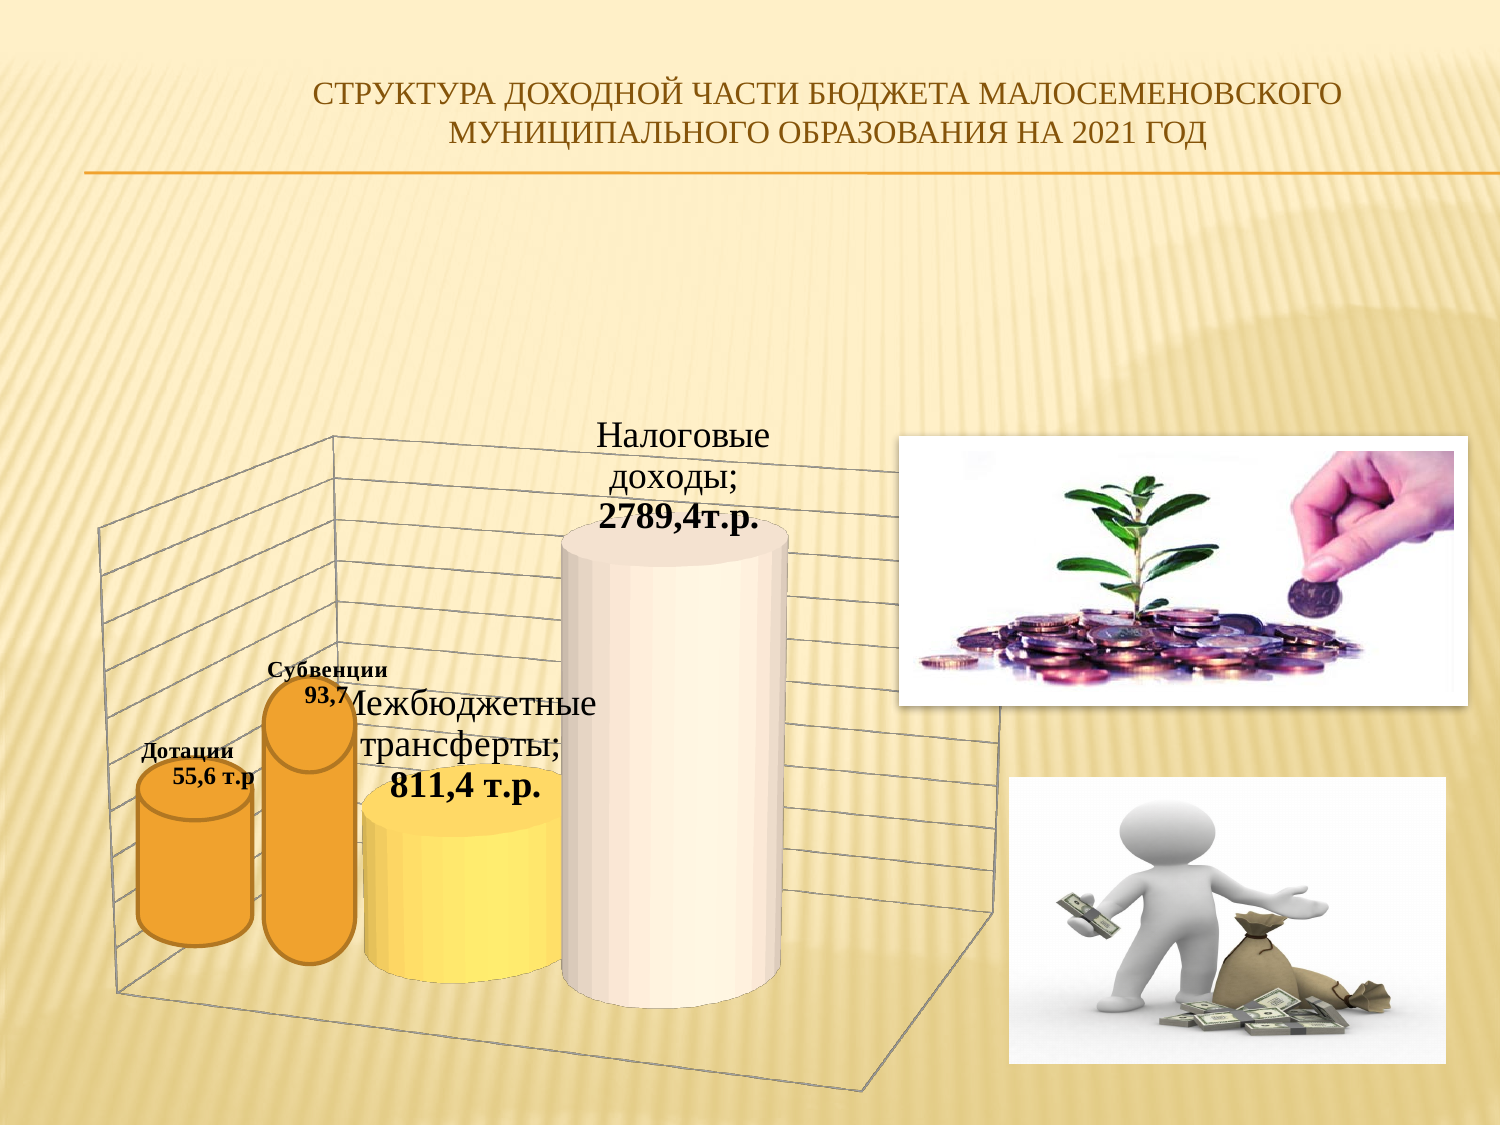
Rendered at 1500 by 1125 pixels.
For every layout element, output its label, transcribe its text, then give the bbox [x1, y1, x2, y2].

title Структура доходной части бюджета Малосеменовского муниципального образования на 2021 год [294, 46, 1363, 176]
chart [23, 280, 1489, 1102]
